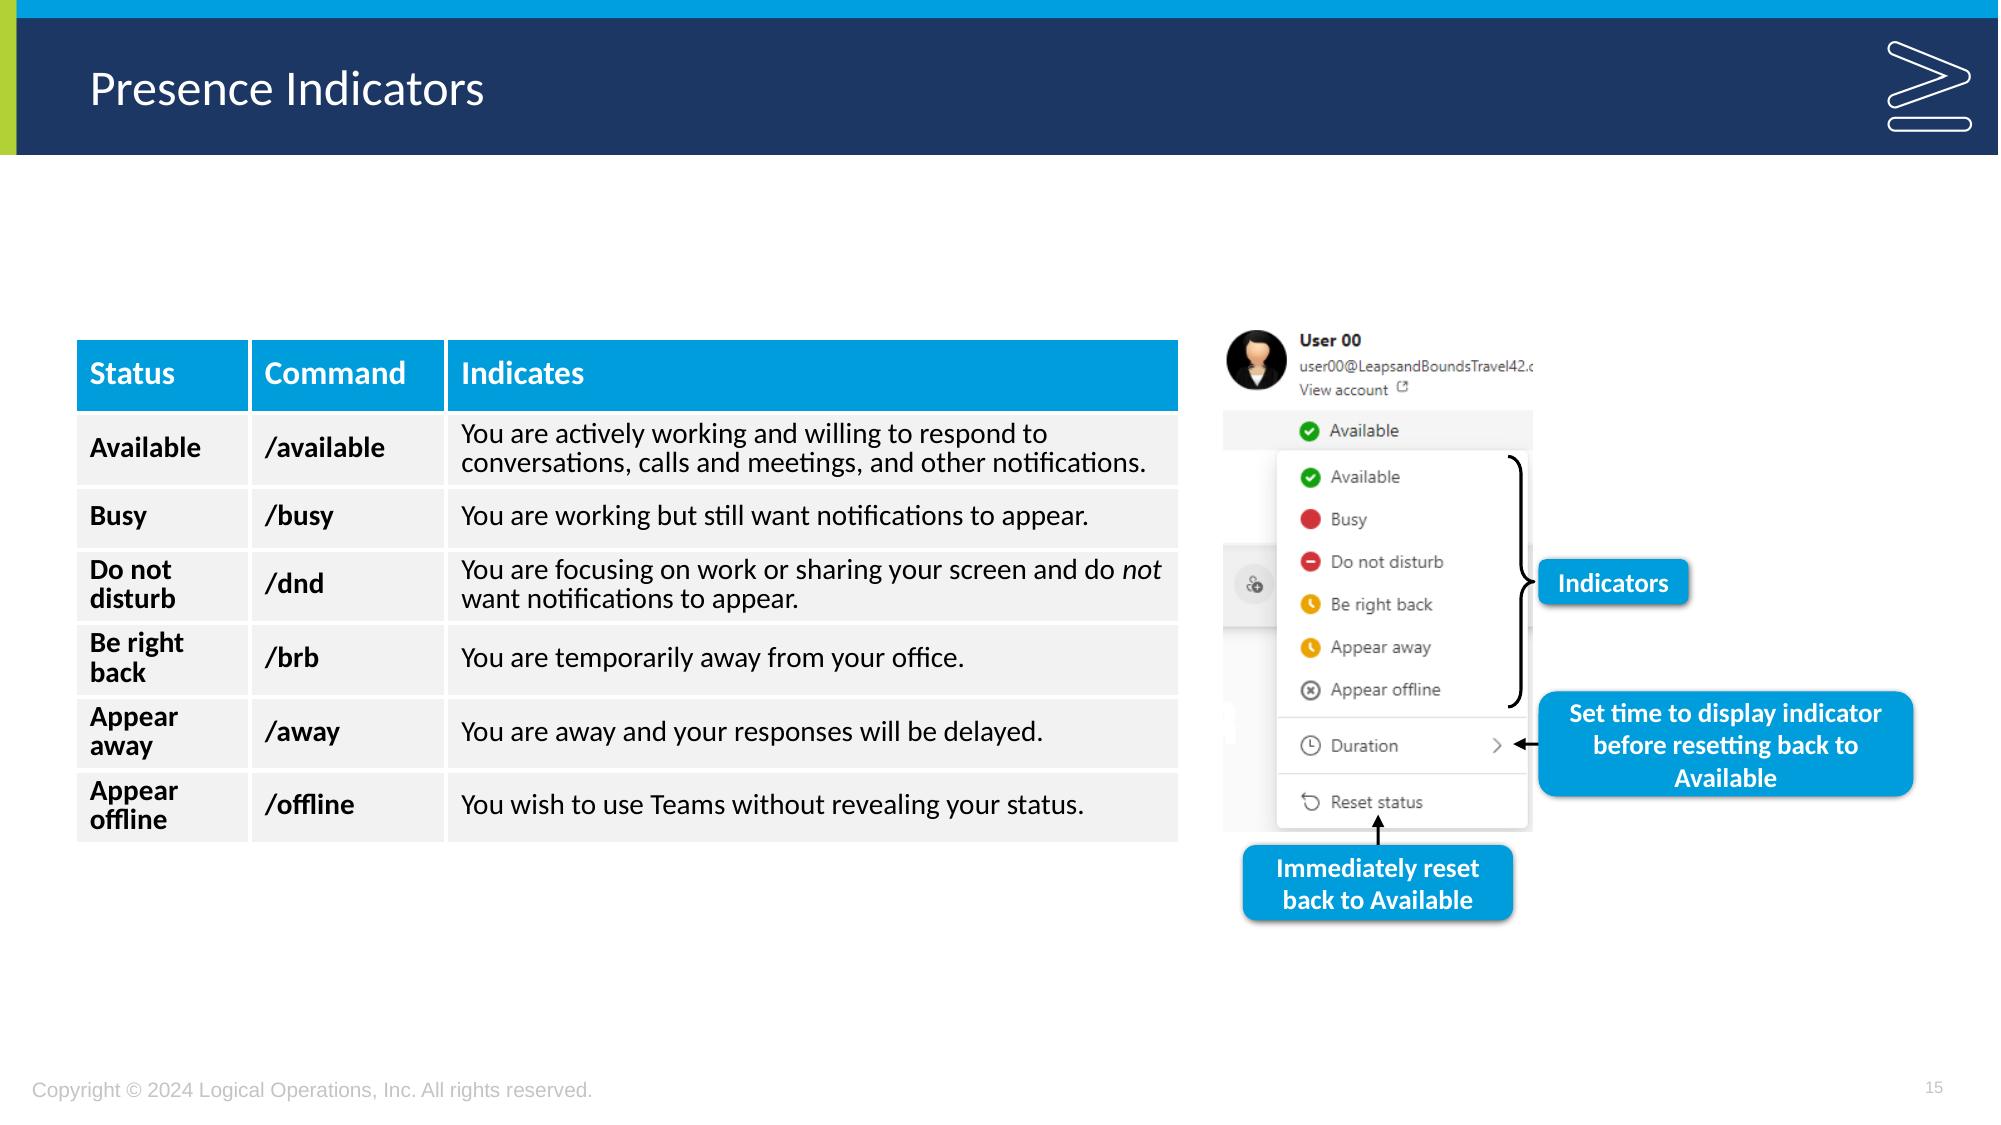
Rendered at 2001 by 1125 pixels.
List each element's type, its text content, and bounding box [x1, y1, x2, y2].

table_cell Be right back [77, 625, 248, 695]
picture [0, 0, 74, 155]
table_cell /available [252, 415, 444, 485]
table_cell Do not disturb [77, 552, 248, 621]
table_header Command [252, 340, 444, 411]
table_header Status [77, 340, 248, 411]
table_cell You wish to use Teams without revealing your status. [448, 773, 1178, 842]
table_cell You are actively working and willing to respond to conversations, calls and meetings, and other notifications. [448, 415, 1178, 485]
table_cell /busy [252, 489, 444, 548]
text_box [1223, 318, 1914, 921]
table_cell You are away and your responses will be delayed. [448, 699, 1178, 768]
table_cell You are focusing on work or sharing your screen and do not want notifications to appear. [448, 552, 1178, 621]
slide_number 15 [1491, 1057, 1959, 1118]
picture [1850, 19, 1998, 155]
table_cell Appear away [77, 699, 248, 768]
table_cell Appear offline [77, 773, 248, 842]
table_cell You are working but still want notifications to appear. [448, 489, 1178, 548]
table_header Indicates [448, 340, 1178, 411]
table_cell /brb [252, 625, 444, 695]
table_cell Busy [77, 489, 248, 548]
table_cell You are temporarily away from your office. [448, 625, 1178, 695]
table_cell /offline [252, 773, 444, 842]
table_cell Available [77, 415, 248, 485]
title Presence Indicators [74, 16, 1850, 155]
table_cell /dnd [252, 552, 444, 621]
table_cell /away [252, 699, 444, 768]
